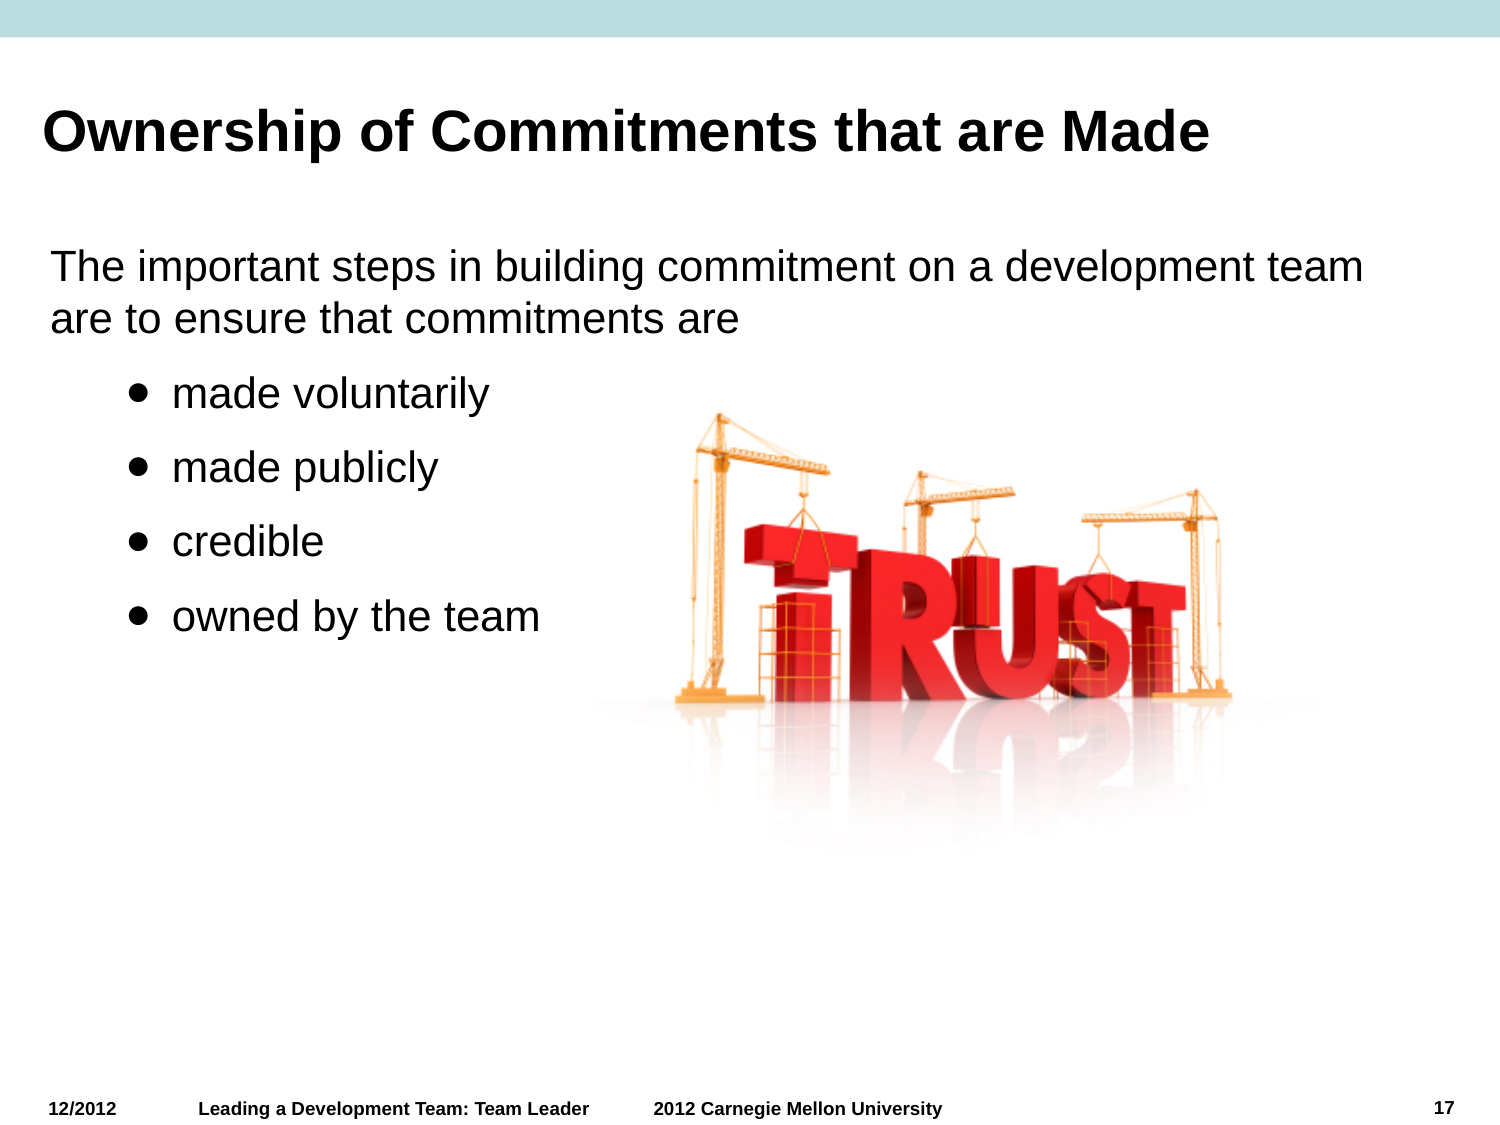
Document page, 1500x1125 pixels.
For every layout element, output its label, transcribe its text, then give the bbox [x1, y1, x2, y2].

list The important steps in building commitment on a development team are to ensure that commitments are made voluntarily made publicly credible owned by the team [50, 237, 1437, 1000]
picture [592, 362, 1326, 887]
title Ownership of Commitments that are Made [42, 106, 1438, 163]
